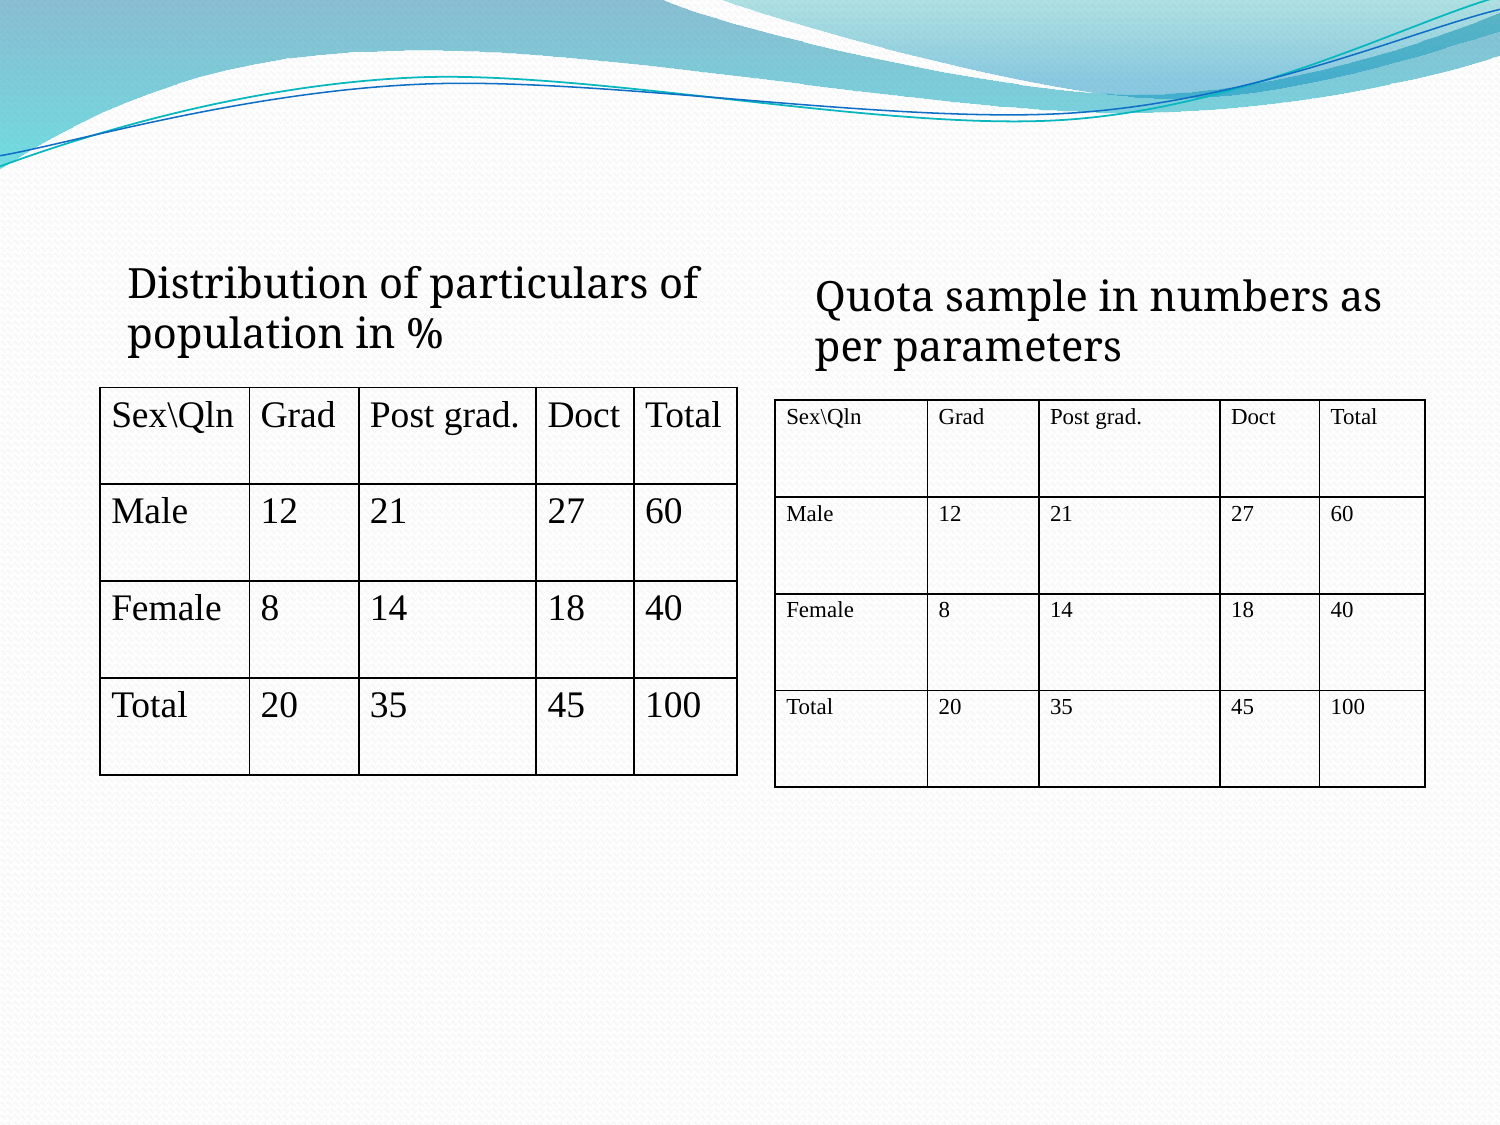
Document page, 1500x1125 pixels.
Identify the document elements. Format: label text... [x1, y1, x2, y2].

table_cell 12 [250, 485, 358, 580]
table_cell 18 [1221, 595, 1319, 690]
table_cell 45 [1221, 691, 1319, 786]
table_cell 8 [928, 595, 1038, 690]
table_cell Total [776, 691, 927, 786]
table_cell 21 [360, 485, 535, 580]
table_cell 40 [1320, 595, 1424, 690]
table_cell 21 [1040, 498, 1219, 593]
table_header Doct [537, 388, 633, 483]
table_cell 35 [360, 679, 535, 774]
table_cell 20 [250, 679, 358, 774]
table_cell 60 [1320, 498, 1424, 593]
table_header Sex\Qln [776, 401, 927, 496]
table_cell 14 [1040, 595, 1219, 690]
table_cell Male [101, 485, 249, 580]
text_box Quota sample in numbers as per parameters [799, 262, 1413, 378]
table_cell 100 [1320, 691, 1424, 786]
table_cell 27 [537, 485, 633, 580]
table_cell 100 [635, 679, 736, 774]
table_cell Total [101, 679, 249, 774]
table_cell Male [776, 498, 927, 593]
table_cell 40 [635, 582, 736, 677]
table_cell 45 [537, 679, 633, 774]
table_cell 8 [250, 582, 358, 677]
text_box Distribution of particulars of population in % [112, 249, 725, 365]
table_header Total [1320, 401, 1424, 496]
table_cell 27 [1221, 498, 1319, 593]
table_header Post grad. [360, 388, 535, 483]
table_header Grad [928, 401, 1038, 496]
table_cell 14 [360, 582, 535, 677]
table_cell 60 [635, 485, 736, 580]
table_header Total [635, 388, 736, 483]
table_cell Female [101, 582, 249, 677]
table_header Sex\Qln [101, 388, 249, 483]
table_header Post grad. [1040, 401, 1219, 496]
table_cell 12 [928, 498, 1038, 593]
table_cell 35 [1040, 691, 1219, 786]
table_cell 18 [537, 582, 633, 677]
table_header Grad [250, 388, 358, 483]
table_header Doct [1221, 401, 1319, 496]
table_cell Female [776, 595, 927, 690]
table_cell 20 [928, 691, 1038, 786]
